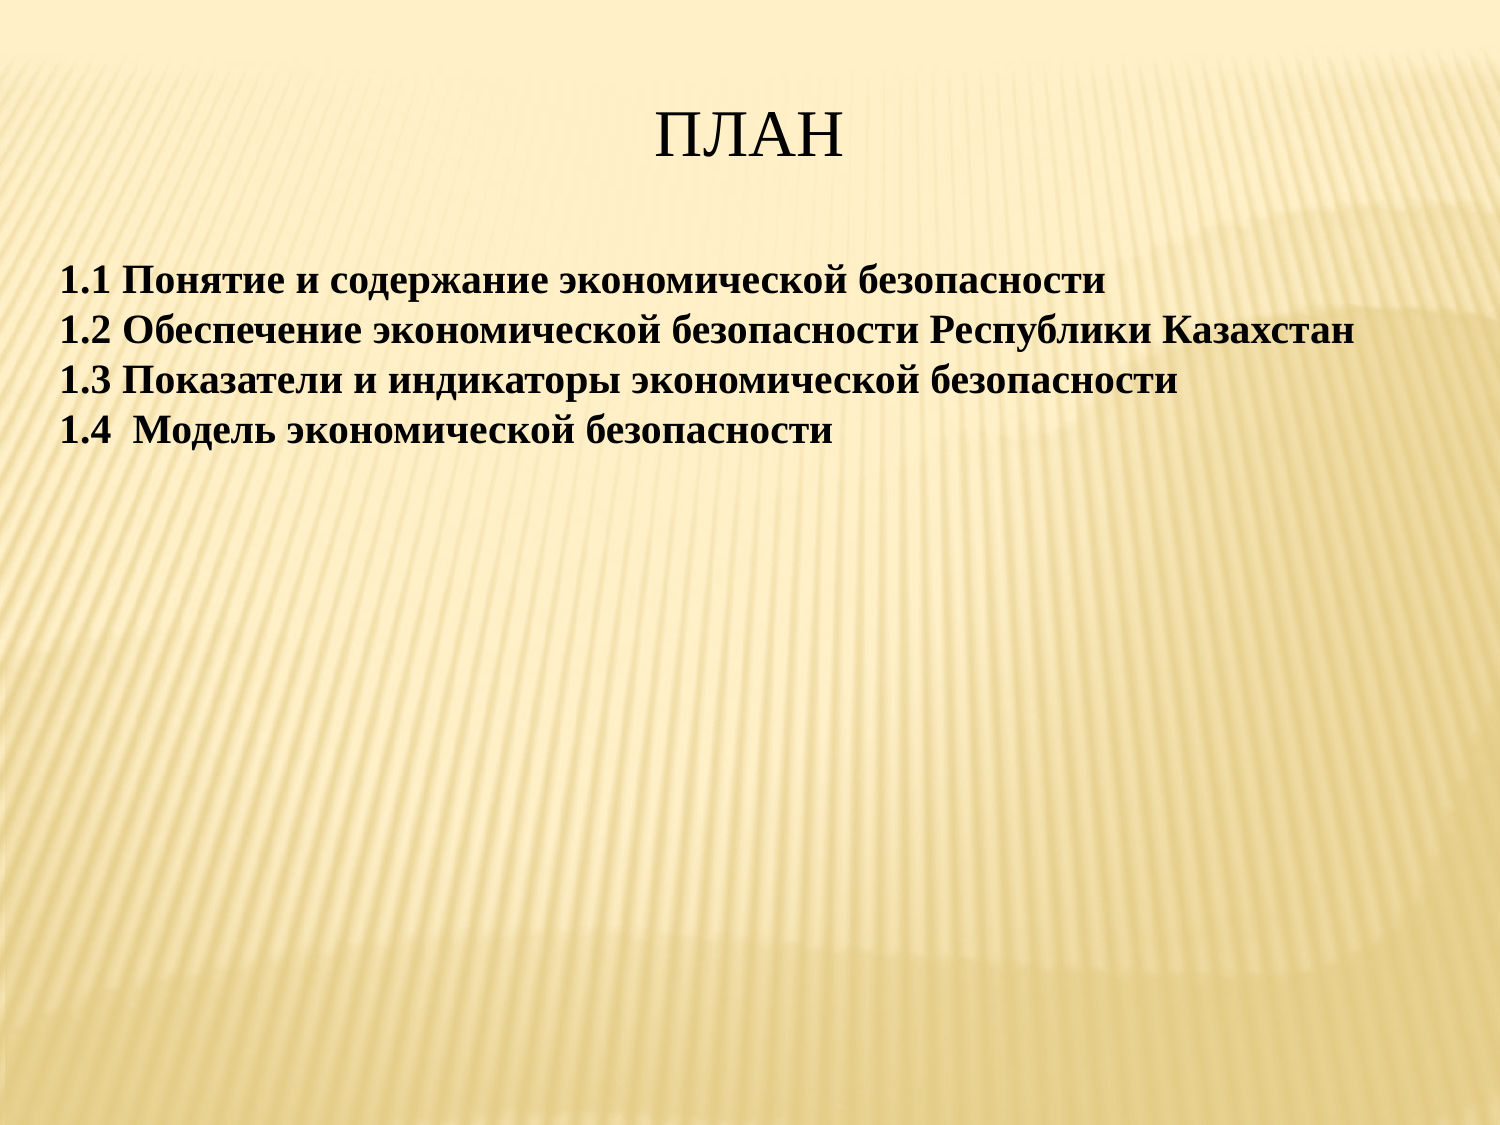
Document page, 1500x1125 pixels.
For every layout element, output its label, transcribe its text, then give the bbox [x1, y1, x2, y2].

text_box ПЛАН [74, 81, 1425, 200]
text_box 1.1 Понятие и содержание экономической безопасности 1.2 Обеспечение экономической безопасности Республики Казахстан 1.3 Показатели и индикаторы экономической безопасности 1.4 Модель экономической безопасности [0, 244, 1500, 459]
